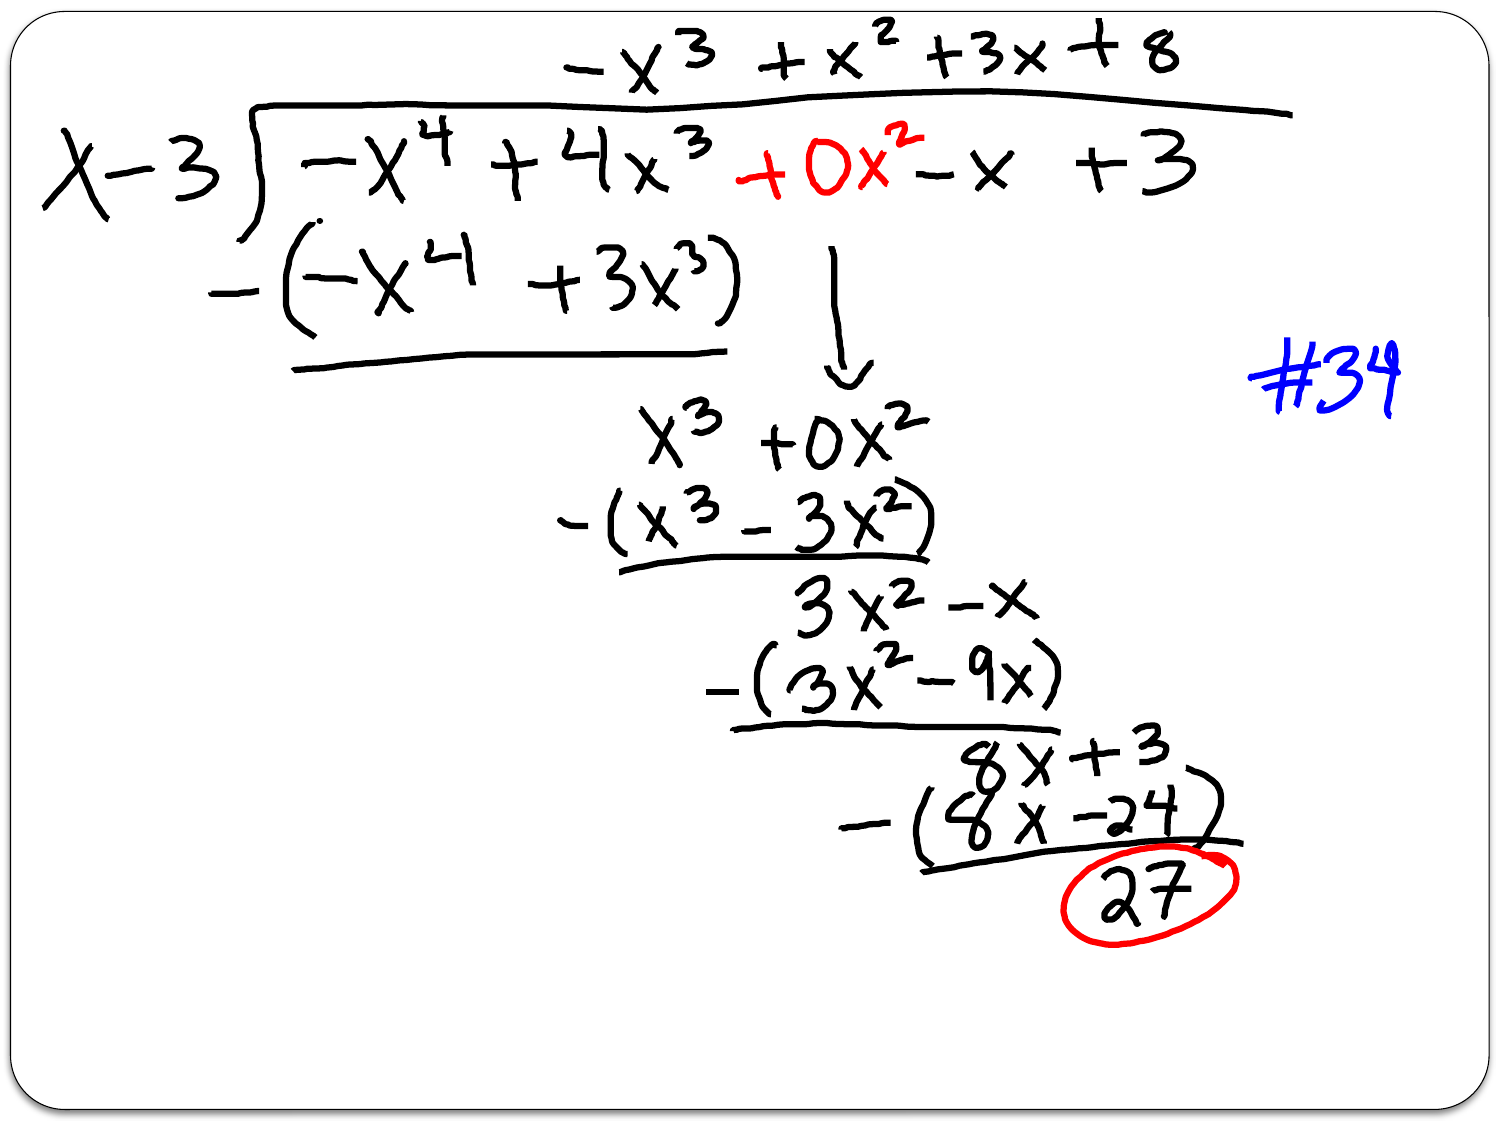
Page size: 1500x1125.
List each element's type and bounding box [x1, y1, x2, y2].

text_box [650, 418, 673, 465]
text_box [647, 506, 664, 542]
text_box [1262, 381, 1313, 391]
text_box [875, 643, 914, 666]
text_box [1020, 802, 1034, 821]
text_box [927, 52, 963, 59]
text_box [921, 838, 1244, 874]
text_box [1171, 804, 1178, 810]
text_box [1284, 337, 1288, 368]
text_box [797, 577, 831, 637]
text_box [826, 362, 874, 388]
text_box [643, 77, 658, 94]
text_box [996, 581, 1026, 618]
text_box [1145, 31, 1177, 71]
text_box [559, 519, 589, 527]
text_box [1016, 42, 1044, 75]
text_box [1096, 162, 1127, 166]
text_box [788, 667, 834, 712]
text_box [361, 250, 390, 290]
text_box [1145, 790, 1168, 808]
text_box [1039, 768, 1049, 786]
text_box [760, 61, 805, 70]
text_box [874, 18, 897, 43]
text_box [1142, 131, 1194, 194]
text_box [1090, 147, 1103, 192]
text_box [808, 418, 841, 468]
text_box [684, 398, 720, 434]
text_box [971, 647, 992, 701]
text_box [638, 504, 655, 525]
text_box [842, 61, 862, 78]
text_box [314, 276, 358, 282]
text_box [774, 173, 786, 177]
text_box [936, 36, 942, 54]
text_box [894, 478, 933, 555]
text_box [1023, 748, 1053, 787]
text_box [641, 263, 662, 293]
text_box [631, 46, 660, 93]
text_box [773, 426, 781, 471]
text_box [1109, 797, 1134, 835]
text_box [875, 488, 903, 510]
text_box [426, 241, 462, 261]
text_box [658, 525, 678, 547]
text_box [1281, 372, 1285, 383]
text_box [1003, 667, 1032, 704]
text_box [238, 90, 1293, 242]
text_box [677, 30, 713, 67]
text_box [622, 51, 642, 75]
text_box [853, 668, 874, 711]
text_box [860, 148, 874, 168]
text_box [856, 423, 883, 467]
text_box [864, 687, 882, 708]
text_box [977, 152, 1013, 190]
text_box [1073, 814, 1108, 820]
text_box [663, 439, 681, 466]
text_box [653, 268, 677, 306]
text_box [766, 152, 779, 198]
text_box [169, 137, 217, 200]
text_box [640, 408, 663, 440]
text_box [732, 722, 1061, 734]
text_box [854, 506, 877, 548]
text_box [863, 596, 882, 632]
text_box [376, 262, 407, 314]
text_box [891, 580, 925, 607]
text_box [1098, 47, 1108, 67]
text_box [1305, 341, 1314, 365]
text_box [1133, 724, 1167, 763]
text_box [840, 821, 891, 830]
text_box [1278, 387, 1283, 413]
text_box [563, 279, 580, 284]
text_box [948, 605, 984, 609]
text_box [1062, 845, 1238, 946]
text_box [210, 290, 260, 295]
text_box [1031, 59, 1046, 71]
text_box [1019, 743, 1039, 769]
text_box [559, 265, 568, 312]
text_box [676, 242, 705, 273]
text_box [849, 666, 864, 689]
text_box [853, 419, 871, 441]
text_box [1369, 342, 1399, 417]
text_box [756, 643, 777, 715]
text_box [887, 402, 930, 429]
text_box [963, 742, 1004, 793]
text_box [915, 173, 955, 178]
text_box [462, 234, 474, 286]
text_box [991, 584, 1011, 601]
text_box [1294, 384, 1303, 407]
text_box [991, 174, 1007, 188]
text_box [1092, 740, 1096, 753]
text_box [63, 129, 80, 164]
text_box [619, 554, 929, 574]
text_box [829, 49, 841, 61]
text_box [1185, 767, 1222, 838]
text_box [285, 222, 316, 339]
text_box [867, 523, 884, 540]
text_box [782, 66, 788, 80]
text_box [737, 173, 770, 183]
text_box [887, 123, 925, 146]
text_box [1069, 44, 1119, 51]
text_box [795, 494, 833, 551]
text_box [1013, 600, 1038, 619]
text_box [860, 151, 885, 188]
text_box [676, 127, 710, 157]
text_box [292, 350, 728, 372]
text_box [872, 613, 888, 631]
text_box [1098, 18, 1104, 44]
text_box [1318, 348, 1361, 412]
text_box [873, 168, 888, 185]
text_box [780, 42, 785, 63]
text_box [42, 145, 92, 209]
text_box [972, 154, 992, 175]
text_box [778, 442, 795, 446]
text_box [390, 289, 412, 313]
text_box [832, 42, 857, 75]
text_box [685, 487, 717, 521]
text_box [743, 529, 771, 533]
text_box [596, 246, 634, 309]
text_box [917, 679, 955, 684]
text_box [1016, 805, 1044, 844]
text_box [1301, 368, 1307, 381]
text_box [609, 489, 628, 555]
text_box [830, 246, 844, 364]
text_box [1249, 363, 1321, 379]
text_box [106, 167, 153, 177]
text_box [79, 165, 109, 221]
text_box [527, 281, 560, 287]
text_box [846, 500, 865, 523]
text_box [1033, 820, 1045, 844]
text_box [1093, 757, 1099, 777]
text_box [872, 441, 890, 460]
text_box [850, 590, 871, 612]
text_box [970, 33, 1001, 73]
text_box [707, 236, 739, 325]
text_box [1014, 47, 1030, 59]
text_box [1033, 639, 1059, 710]
text_box [1165, 784, 1173, 836]
text_box [1003, 663, 1019, 682]
text_box [1071, 751, 1120, 761]
text_box [947, 790, 993, 849]
text_box [939, 56, 948, 78]
text_box [661, 291, 679, 310]
text_box [915, 787, 934, 867]
text_box [565, 66, 604, 73]
text_box [808, 139, 849, 194]
